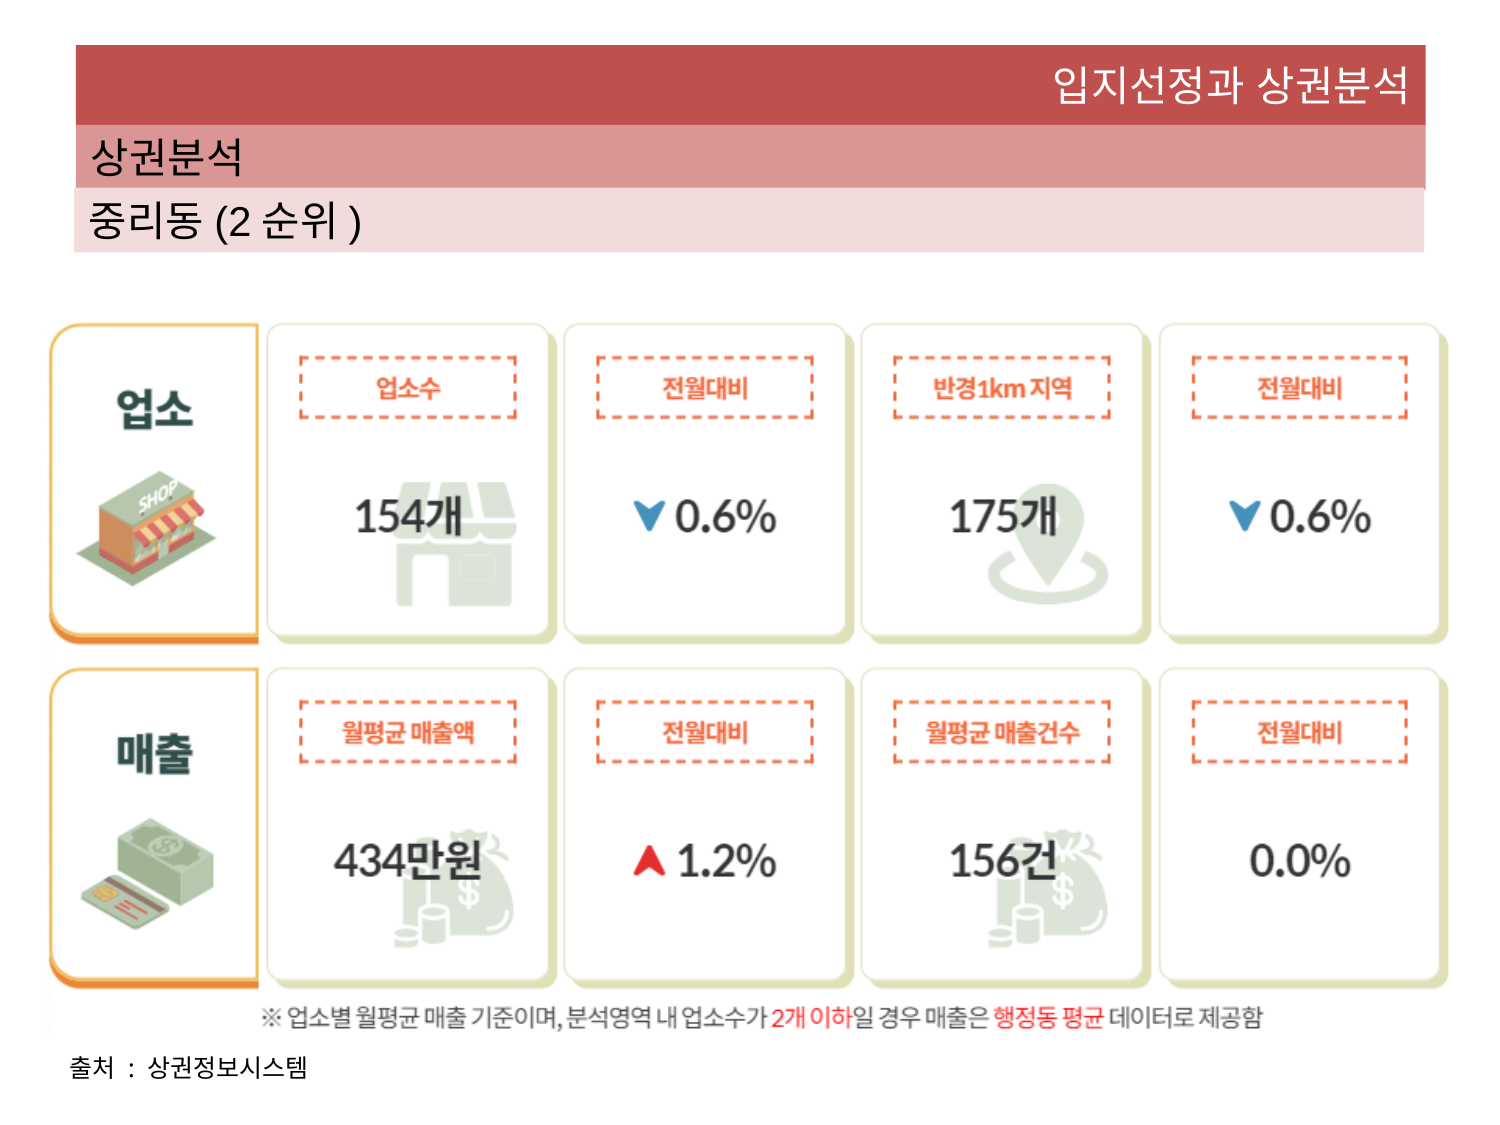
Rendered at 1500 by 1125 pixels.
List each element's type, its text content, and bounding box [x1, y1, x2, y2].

text_box 상권분석 [75, 124, 1426, 190]
text_box 중리동(2순위) [74, 187, 1425, 253]
text_box 출처 : 상권정보시스템 [54, 1044, 324, 1090]
text_box 입지선정과 상권분석 [75, 45, 1426, 124]
picture [26, 315, 1472, 1035]
